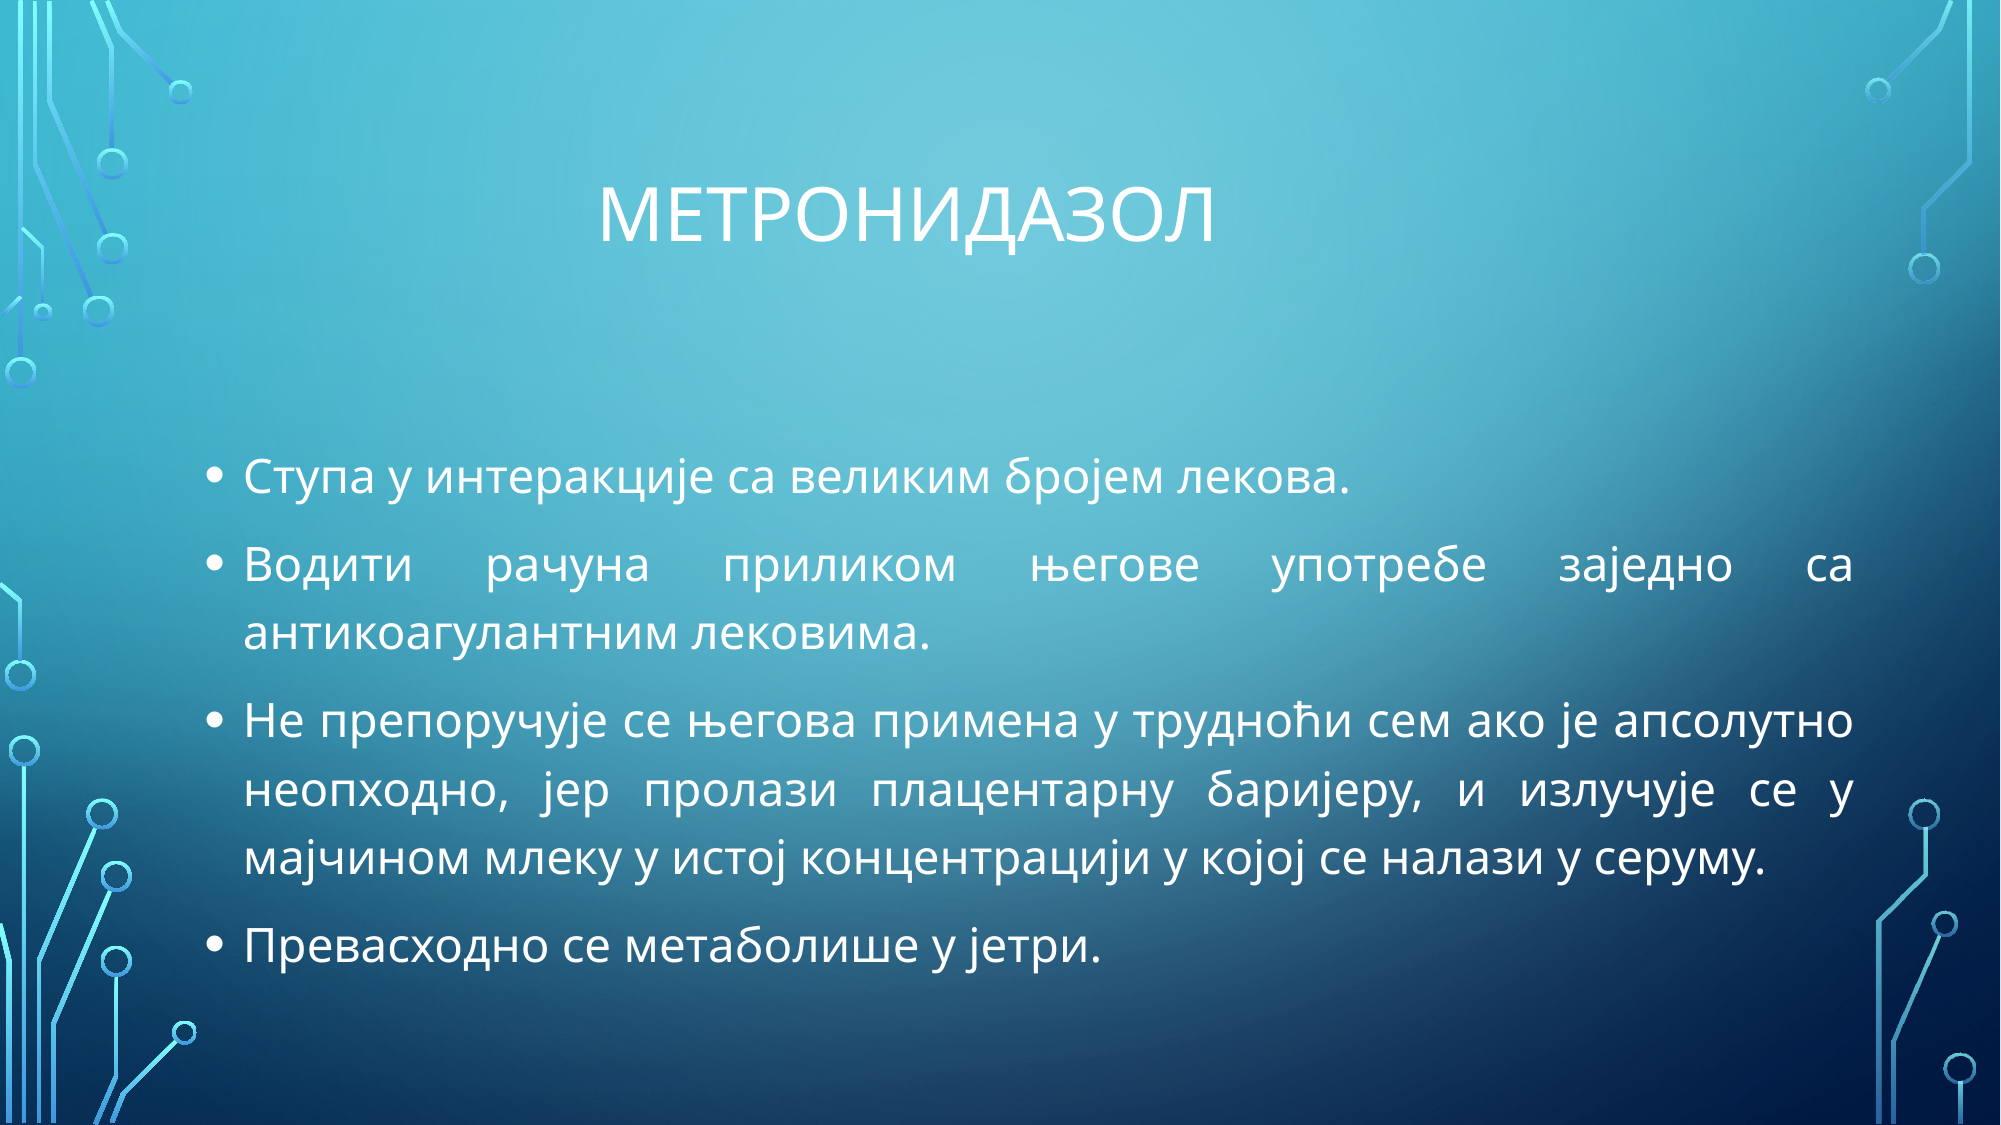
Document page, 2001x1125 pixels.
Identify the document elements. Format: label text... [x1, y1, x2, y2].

list Ступа у интеракције са великим бројем лекова. Водити рачуна приликом његове употребе заједно са антикоагулантним лековима. Не препоручује се његова примена у трудноћи сем ако је апсолутно неопходно, јер пролази плацентарну баријеру, и излучује се у мајчином млеку у истој концентрацији у којој се налази у серуму. Превасходно се метаболише у јетри. [189, 427, 1872, 988]
title Метронидазол [189, 159, 1627, 276]
